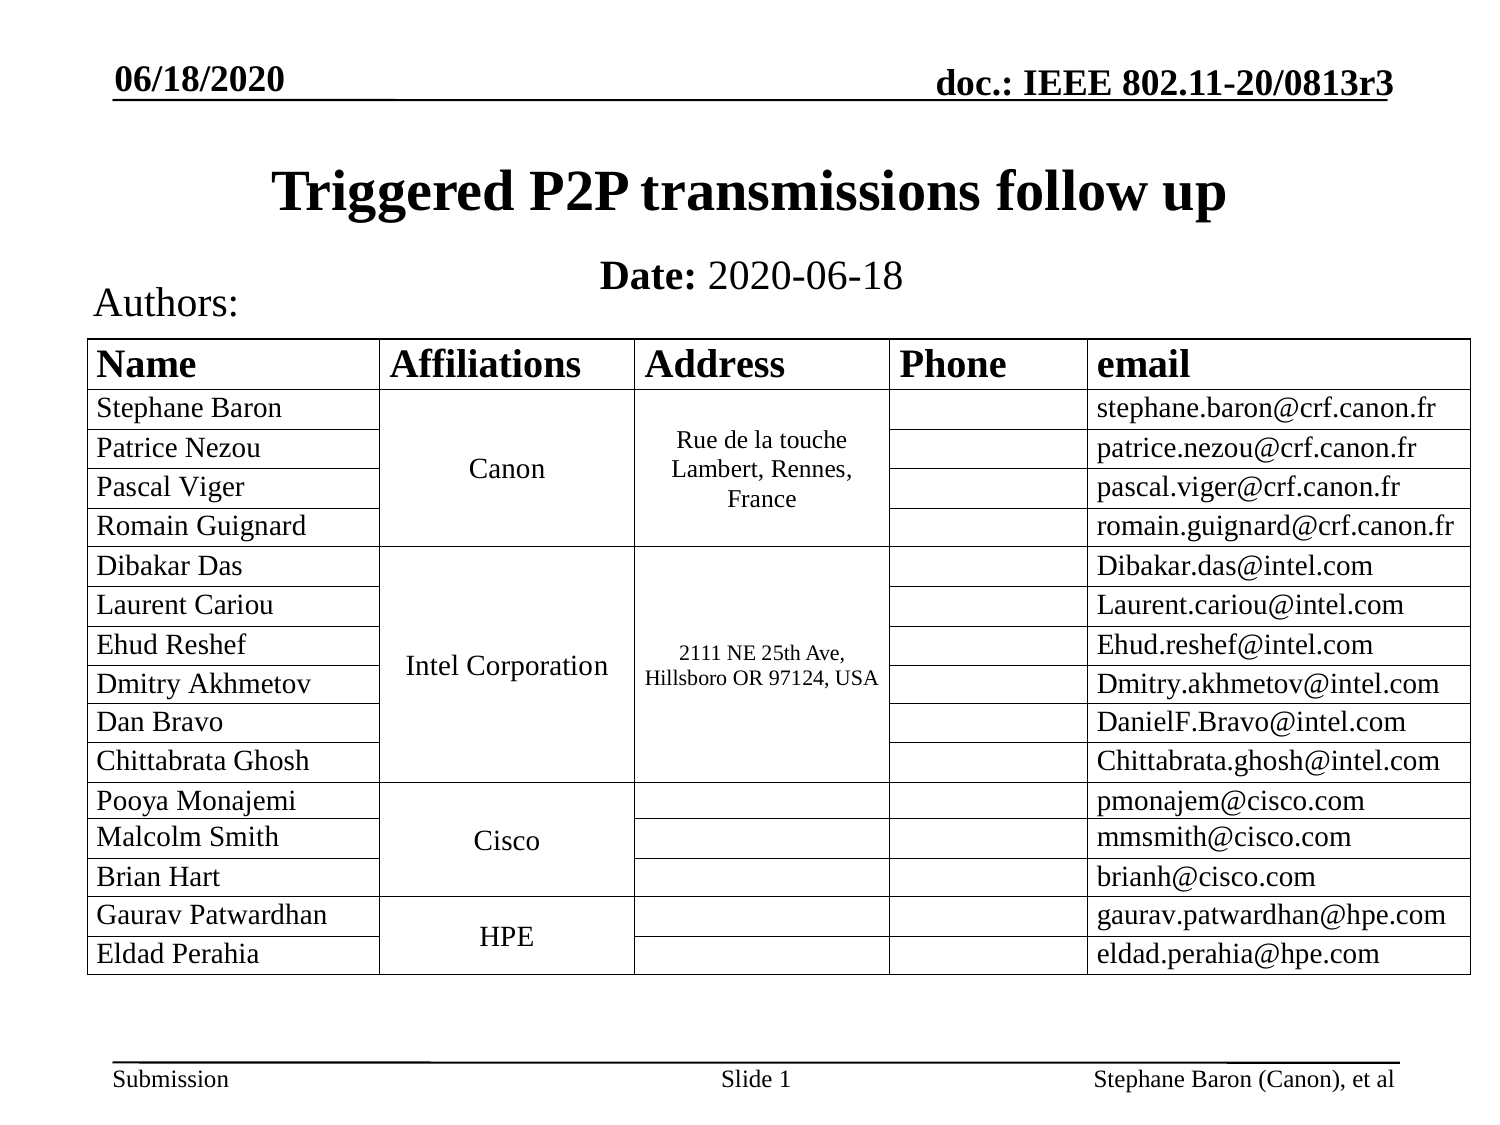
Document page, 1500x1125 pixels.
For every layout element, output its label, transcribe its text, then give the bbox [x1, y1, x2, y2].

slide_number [114, 54, 423, 100]
title Triggered P2P transmissions follow up [77, 137, 1423, 238]
list Date: 2020-06-18 [114, 240, 1390, 306]
text_box Authors: [77, 267, 316, 331]
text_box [53, 338, 1500, 1125]
